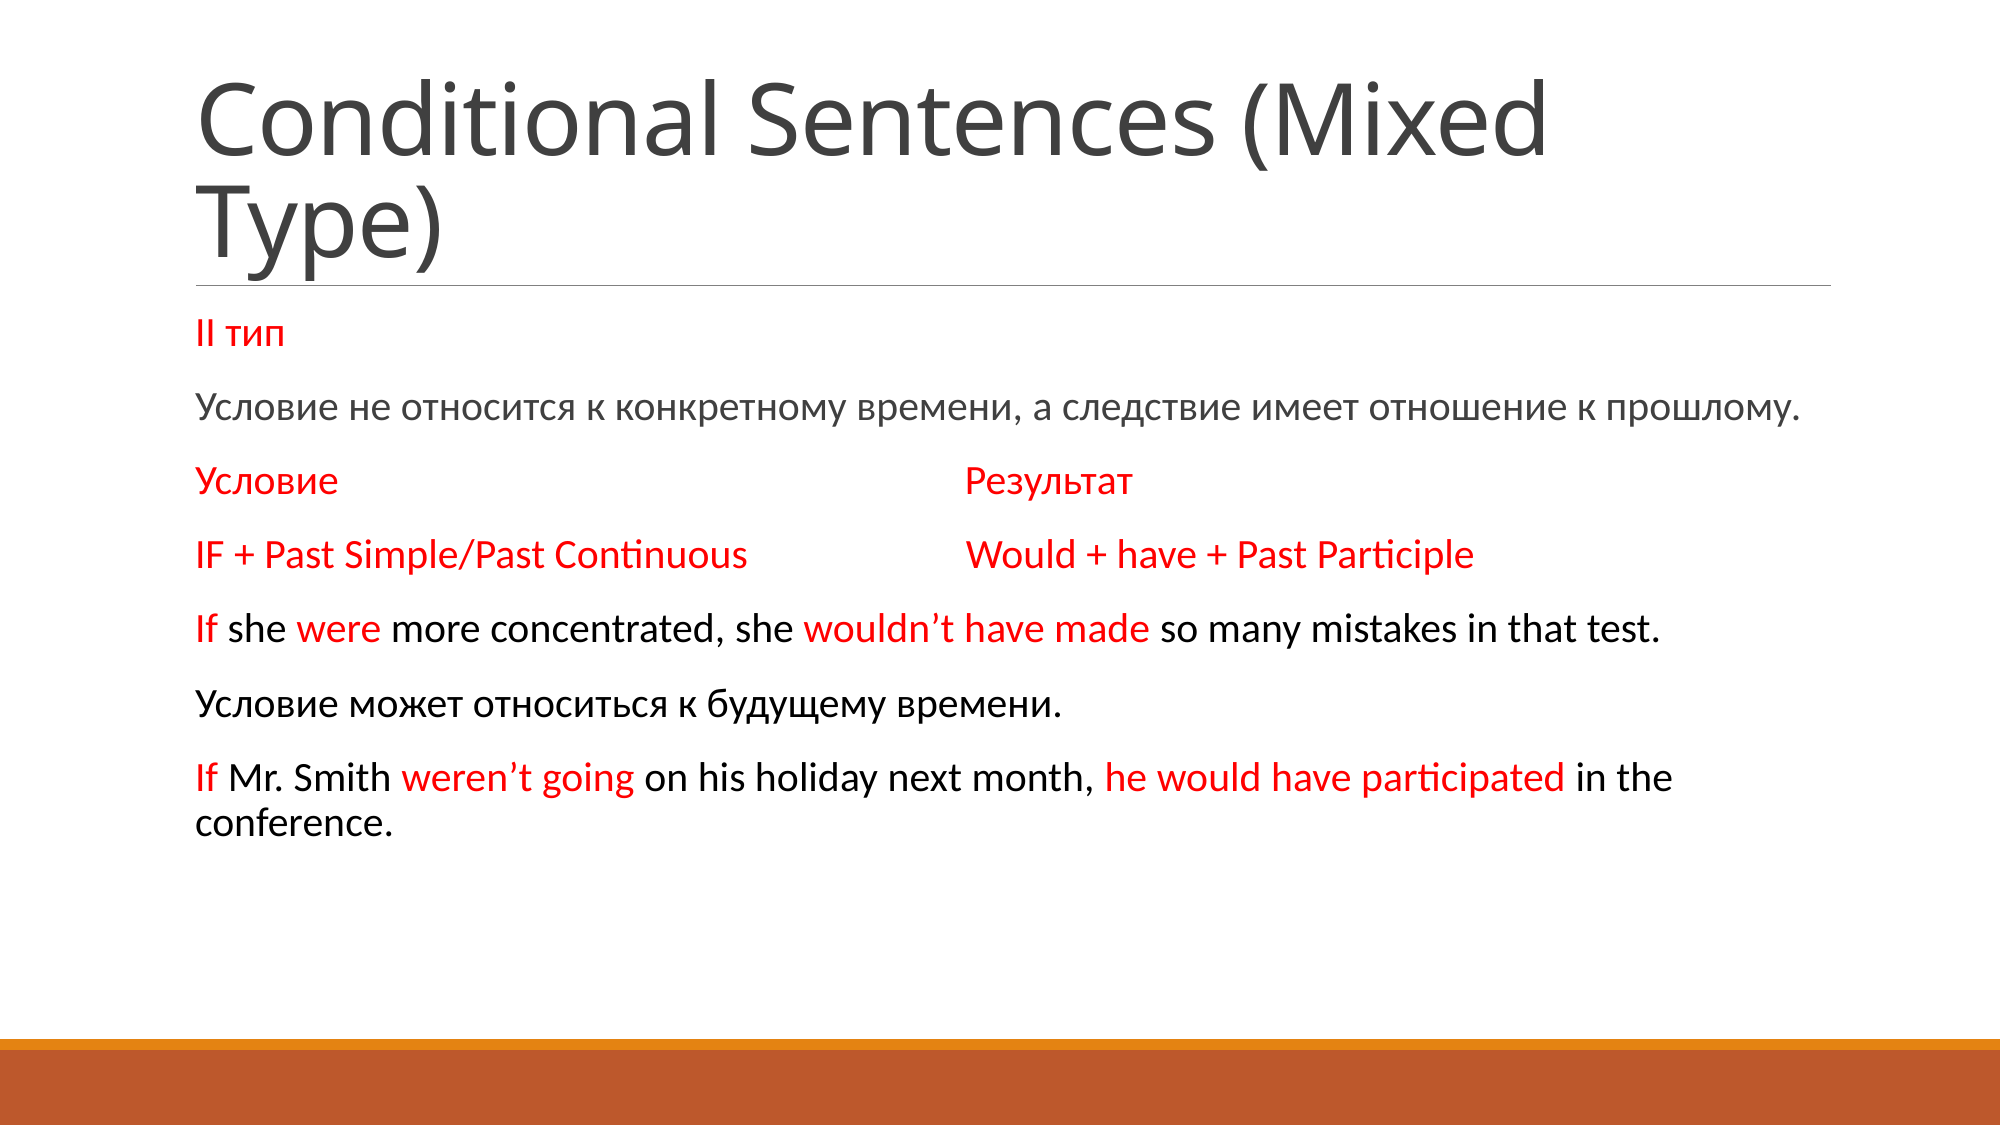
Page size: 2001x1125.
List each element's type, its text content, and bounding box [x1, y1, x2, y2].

list II тип Условие не относится к конкретному времени, а следствие имеет отношение к прошлому. Условие Результат IF + Past Simple/Past Continuous Would + have + Past Participle If she were more concentrated, she wouldn’t have made so many mistakes in that test. Условие может относиться к будущему времени. If Mr. Smith weren’t going on his holiday next month, he would have participated in the conference. [180, 302, 1830, 963]
title Conditional Sentences (Mixed Type) [180, 47, 1830, 285]
